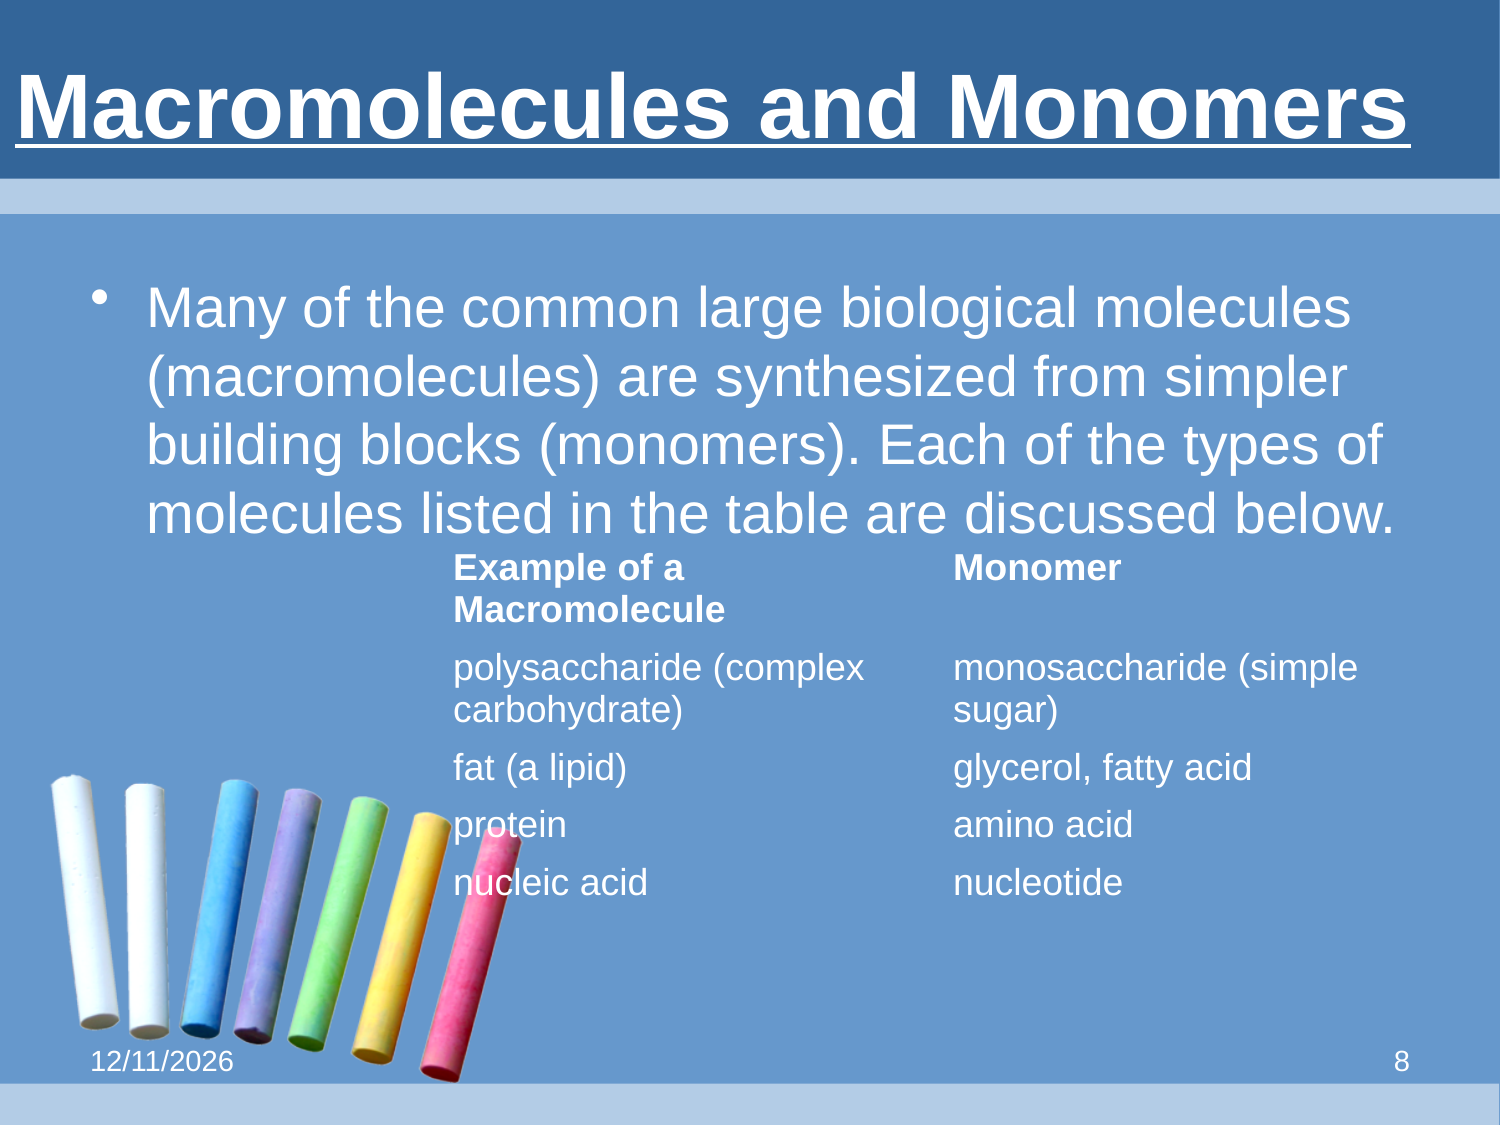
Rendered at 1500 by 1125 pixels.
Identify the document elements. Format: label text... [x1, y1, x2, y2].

table_cell protein [445, 796, 945, 854]
title Macromolecules and Monomers [0, 42, 1500, 162]
table_cell nucleotide [945, 854, 1445, 911]
table_cell glycerol, fatty acid [945, 738, 1445, 796]
table_cell amino acid [945, 796, 1445, 854]
slide_number 8 [1074, 1034, 1426, 1081]
list Many of the common large biological molecules (macromolecules) are synthesized from simpler building blocks (monomers). Each of the types of molecules listed in the table are discussed below. [74, 262, 1426, 563]
table_cell polysaccharide (complex carbohydrate) [445, 639, 945, 738]
table_cell nucleic acid [445, 854, 945, 911]
table_header Monomer [945, 539, 1445, 639]
table_cell fat (a lipid) [445, 738, 945, 796]
table_cell monosaccharide (simple sugar) [945, 639, 1445, 738]
table_header Example of a Macromolecule [445, 539, 945, 639]
picture [35, 769, 532, 1087]
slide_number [74, 1034, 426, 1081]
